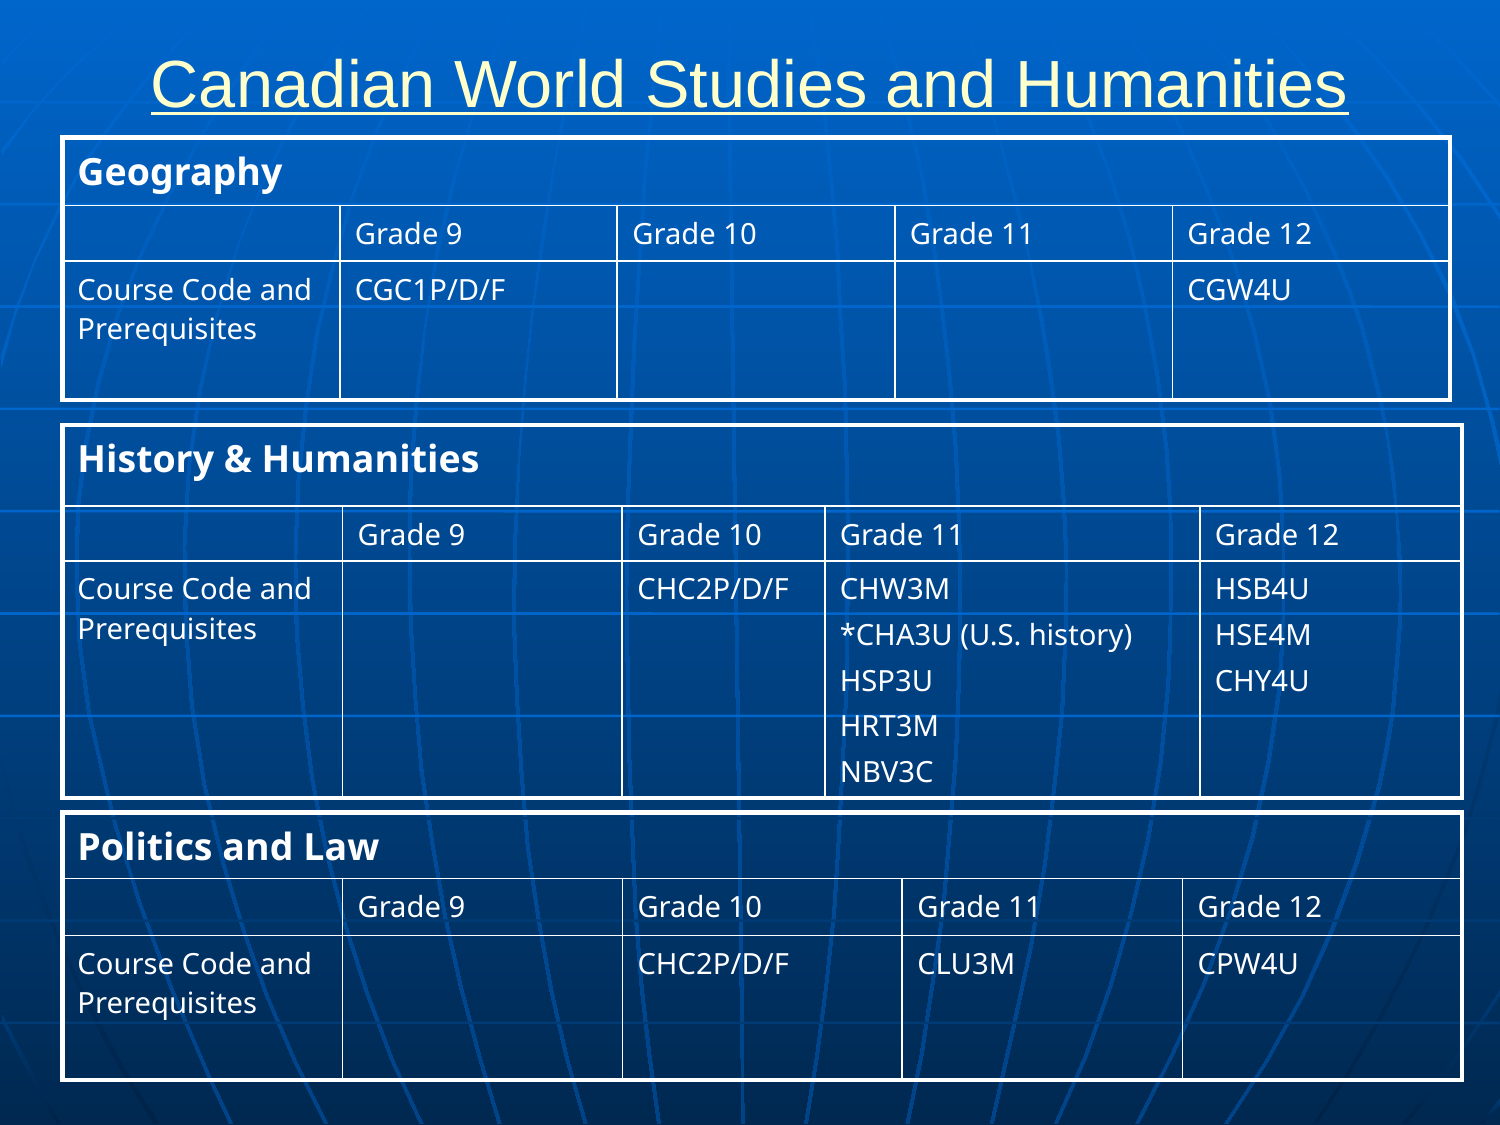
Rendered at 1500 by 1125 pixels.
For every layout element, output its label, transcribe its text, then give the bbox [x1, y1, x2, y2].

table_cell CGC1P/D/F [341, 262, 616, 398]
title Canadian World Studies and Humanities [74, 12, 1426, 135]
table_cell [65, 507, 342, 560]
table_cell Course Code and Prerequisites [65, 936, 342, 1078]
table_cell Grade 12 [1201, 507, 1460, 560]
table_cell Grade 11 [896, 206, 1172, 260]
table_cell CLU3M [903, 936, 1182, 1078]
table_cell [65, 206, 339, 260]
table_cell [343, 936, 622, 1078]
table_cell Grade 11 [903, 879, 1182, 935]
table_cell Grade 9 [341, 206, 616, 260]
table_cell CPW4U [1183, 936, 1460, 1078]
table_cell Course Code and Prerequisites [65, 562, 342, 796]
table_cell CHC2P/D/F [623, 562, 824, 796]
table_header History & Humanities [65, 427, 1460, 505]
table_cell HSB4U HSE4M CHY4U [1201, 562, 1460, 796]
table_cell Grade 11 [826, 507, 1199, 560]
table_cell Grade 9 [343, 879, 622, 935]
table_cell Grade 10 [623, 879, 901, 935]
table_cell Course Code and Prerequisites [65, 262, 339, 398]
table_cell Grade 9 [343, 507, 621, 560]
table_header Geography [65, 140, 1448, 205]
table_header Politics and Law [65, 815, 1460, 878]
table_cell CHW3M *CHA3U (U.S. history) HSP3U HRT3M NBV3C [826, 562, 1199, 796]
table_cell [896, 262, 1172, 398]
table_cell Grade 10 [618, 206, 894, 260]
table_cell [618, 262, 894, 398]
table_cell CHC2P/D/F [623, 936, 901, 1078]
table_cell Grade 10 [623, 507, 824, 560]
table_cell CGW4U [1173, 262, 1448, 398]
table_cell [343, 562, 621, 796]
table_cell [65, 879, 342, 935]
table_cell Grade 12 [1183, 879, 1460, 935]
table_cell Grade 12 [1173, 206, 1448, 260]
